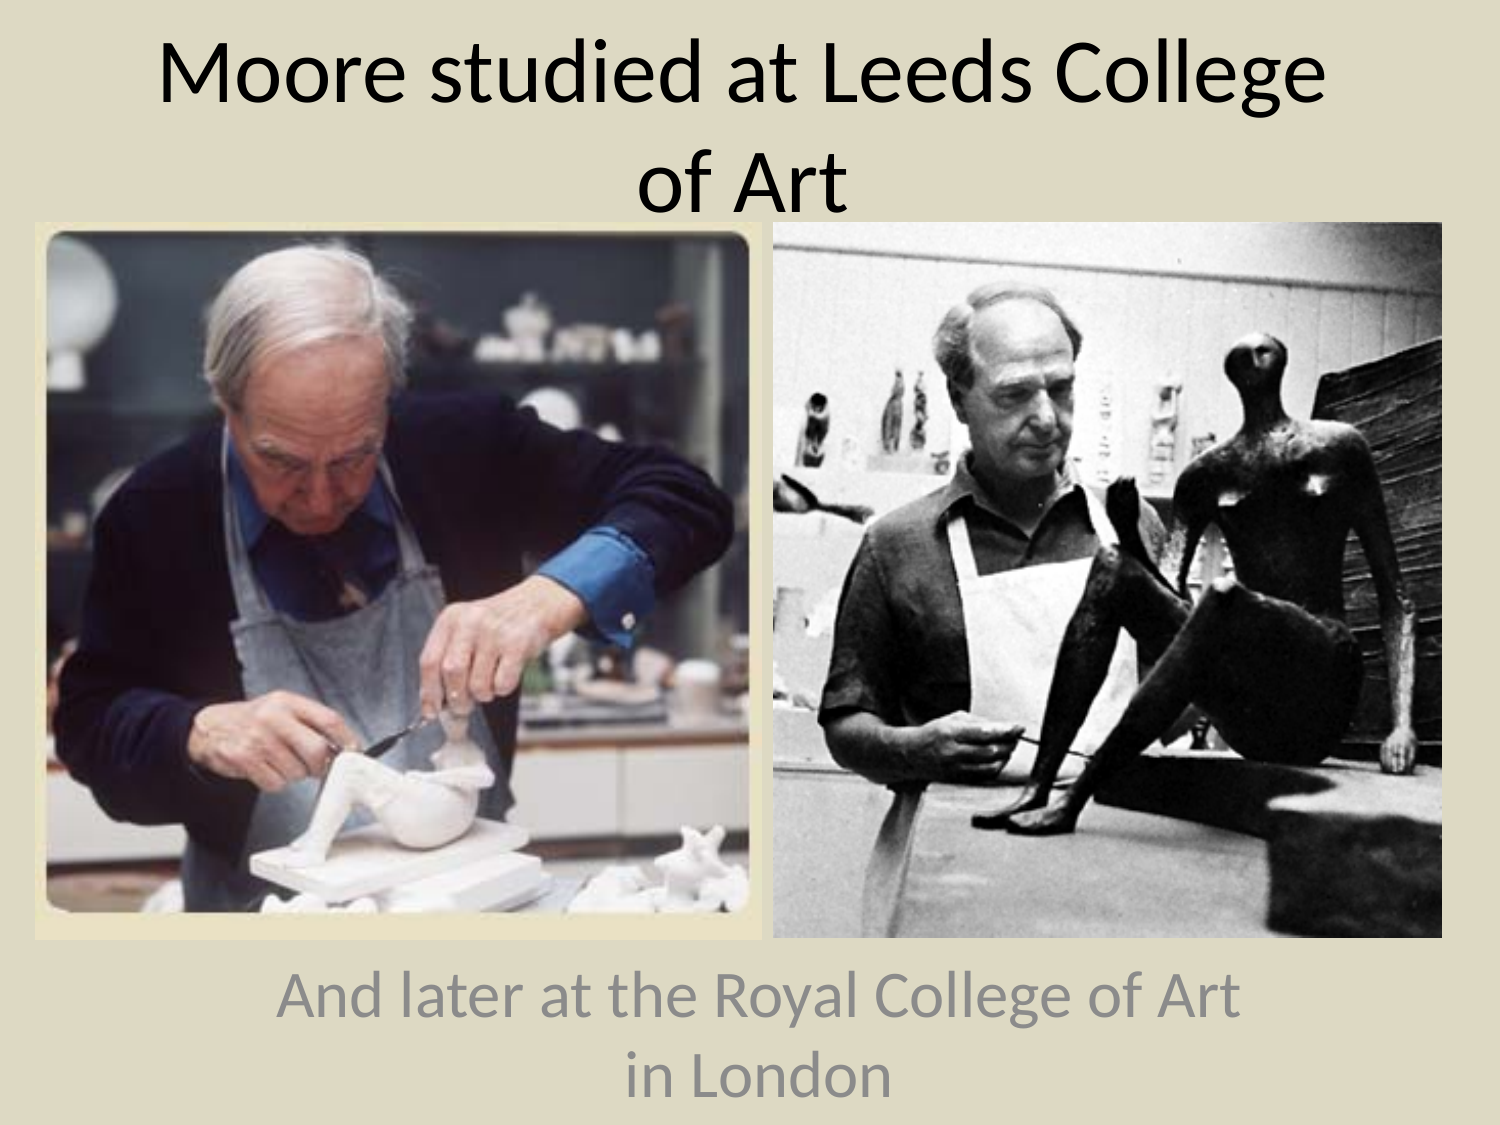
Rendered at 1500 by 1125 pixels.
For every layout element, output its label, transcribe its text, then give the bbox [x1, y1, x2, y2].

subtitle And later at the Royal College of Art in London [234, 942, 1285, 1125]
title Moore studied at Leeds College of Art [105, 0, 1381, 226]
picture [773, 222, 1442, 938]
picture [34, 222, 762, 940]
